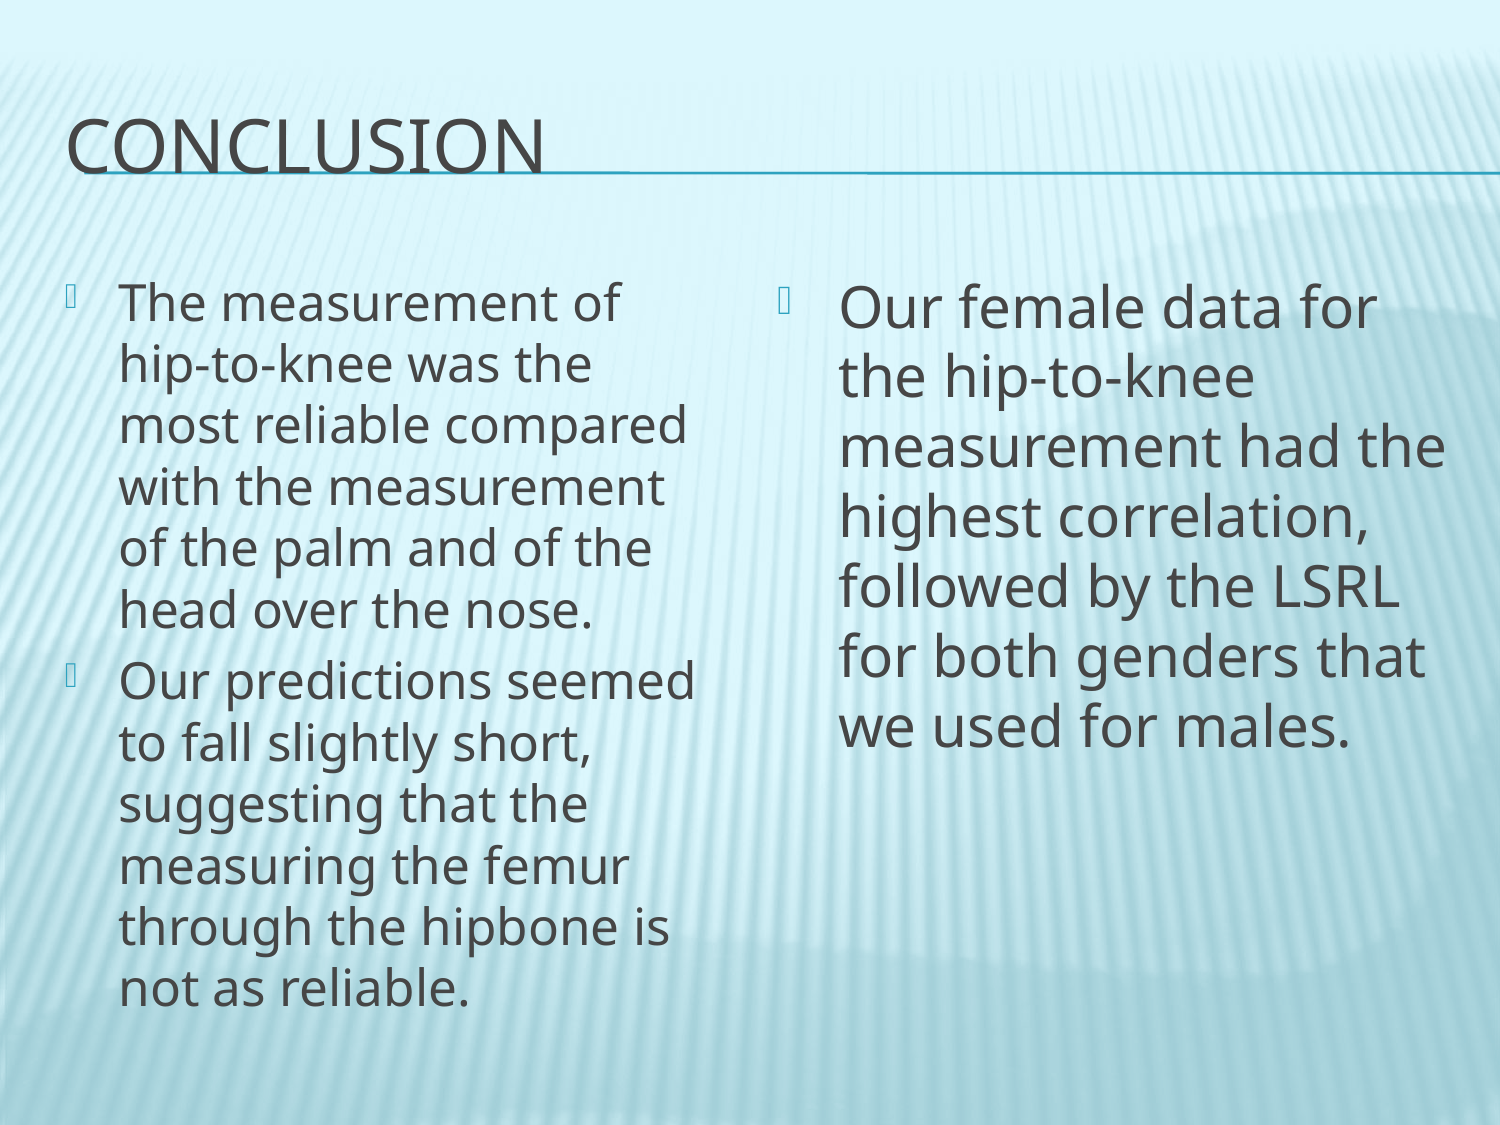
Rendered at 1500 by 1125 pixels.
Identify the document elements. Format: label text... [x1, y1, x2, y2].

title Conclusion [49, 75, 1475, 213]
list Our female data for the hip-to-knee measurement had the highest correlation, followed by the LSRL for both genders that we used for males. [762, 262, 1475, 1038]
list The measurement of hip-to-knee was the most reliable compared with the measurement of the palm and of the head over the nose. Our predictions seemed to fall slightly short, suggesting that the measuring the femur through the hipbone is not as reliable. [50, 262, 738, 1038]
